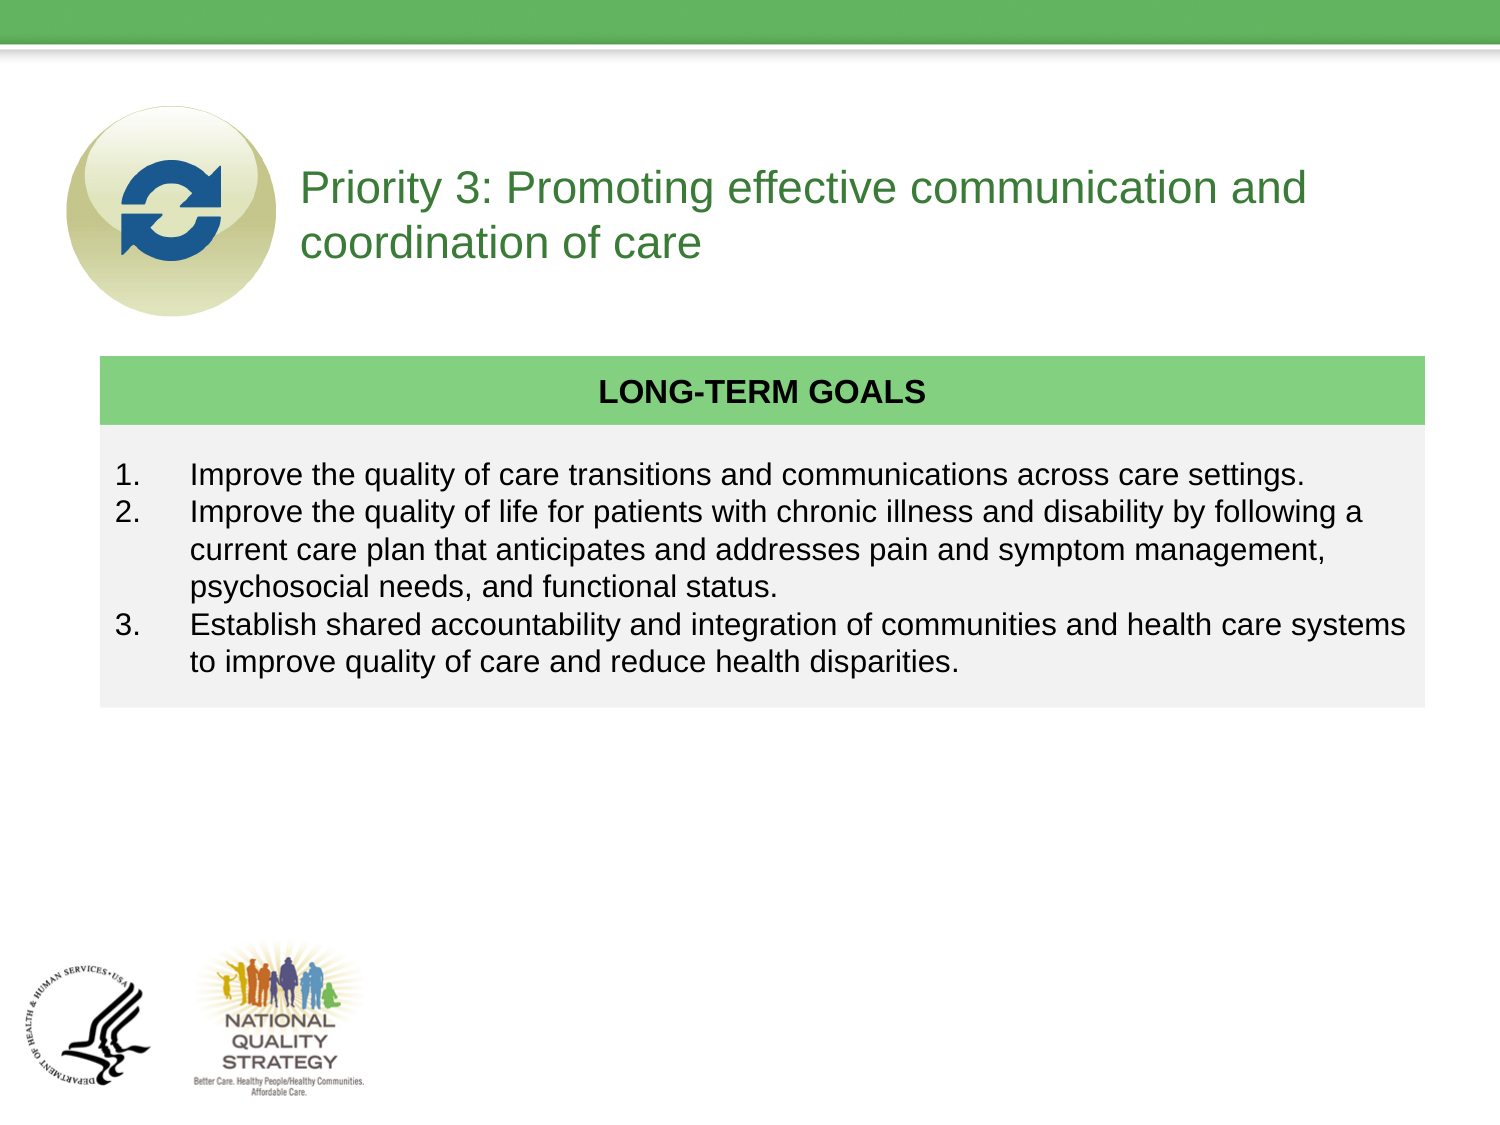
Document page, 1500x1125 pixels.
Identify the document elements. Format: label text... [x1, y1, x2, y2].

text_box LONG-TERM GOALS [99, 356, 1425, 424]
picture [23, 939, 366, 1101]
text_box Improve the quality of care transitions and communications across care settings. Improve the quality of life for patients with chronic illness and disability by following a current care plan that anticipates and addresses pain and symptom management, psychosocial needs, and functional status. Establish shared accountability and integration of communities and health care systems to improve quality of care and reduce health disparities. [99, 424, 1425, 708]
text_box Priority 3: Promoting effective communication and coordination of care [285, 149, 1425, 300]
picture [0, 0, 1500, 318]
